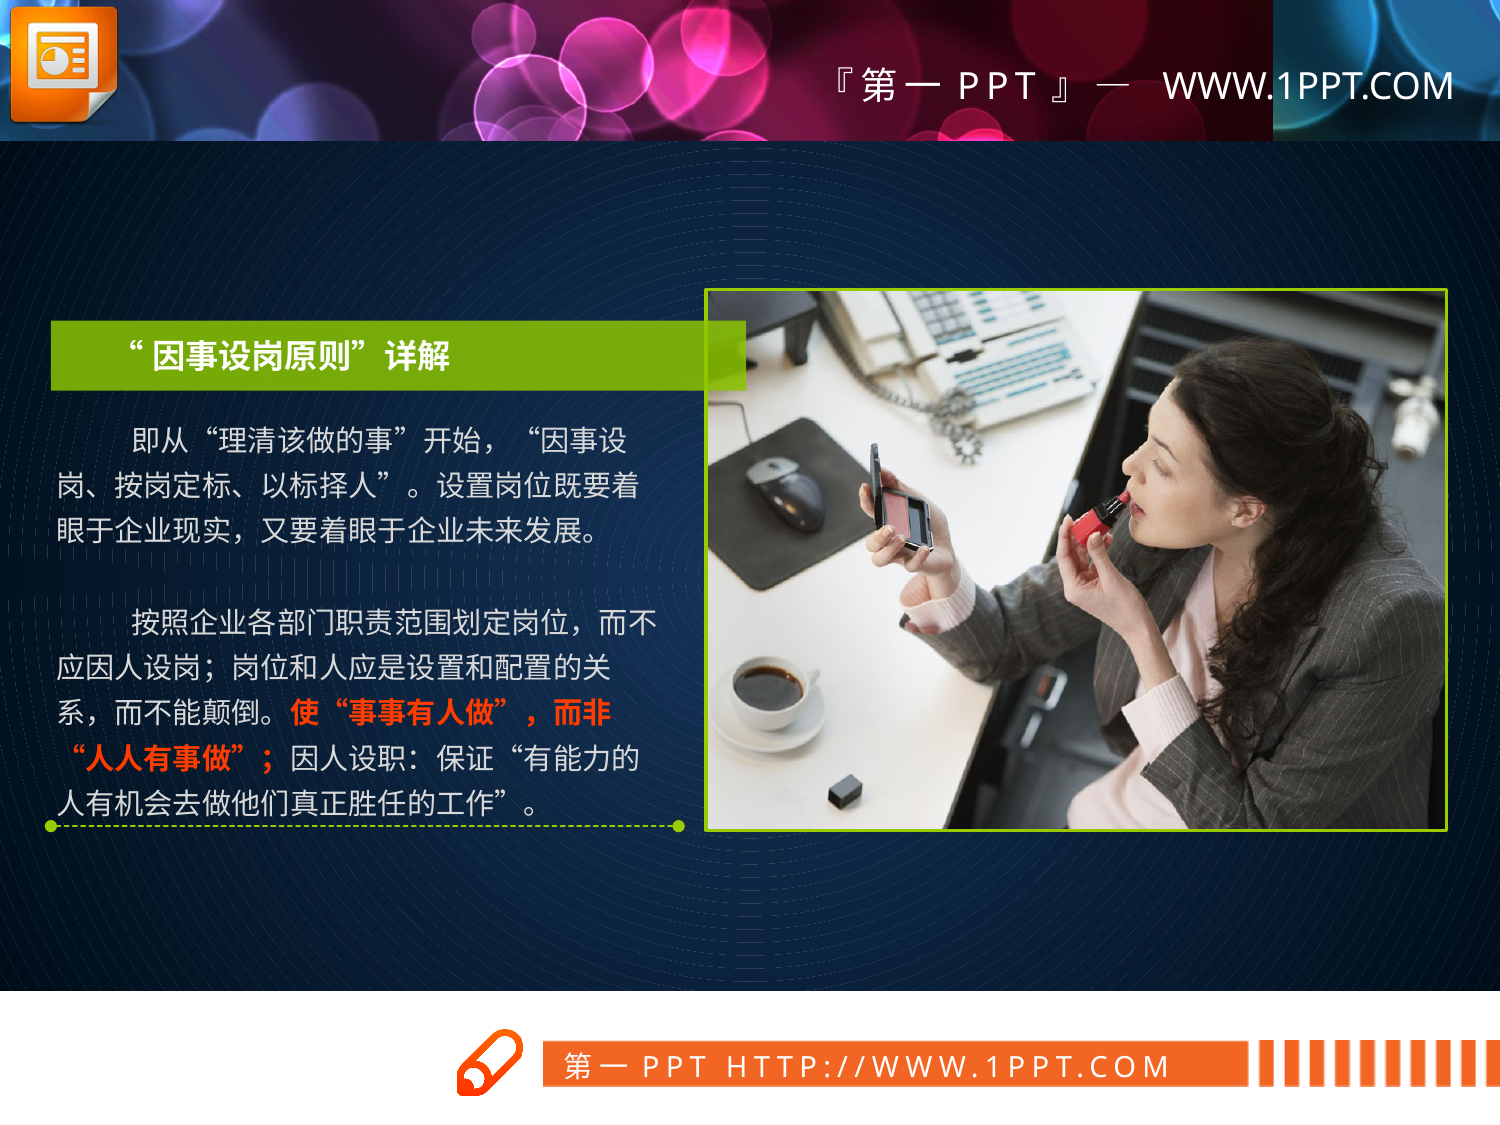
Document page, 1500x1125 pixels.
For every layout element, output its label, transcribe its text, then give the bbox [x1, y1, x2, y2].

text_box 即从“理清该做的事”开始，“因事设岗、按岗定标、以标择人”。设置岗位既要着眼于企业现实，又要着眼于企业未来发展。 [41, 403, 679, 555]
text_box “因事设岗原则”详解 [50, 320, 702, 391]
picture [707, 290, 1445, 829]
picture [543, 1040, 1500, 1087]
text_box 按照企业各部门职责范围划定岗位，而不应因人设岗；岗位和人应是设置和配置的关系，而不能颠倒。使“事事有人做”，而非“人人有事做”；因人设职：保证“有能力的人有机会去做他们真正胜任的工作”。 [41, 586, 679, 828]
picture [0, 0, 1500, 141]
